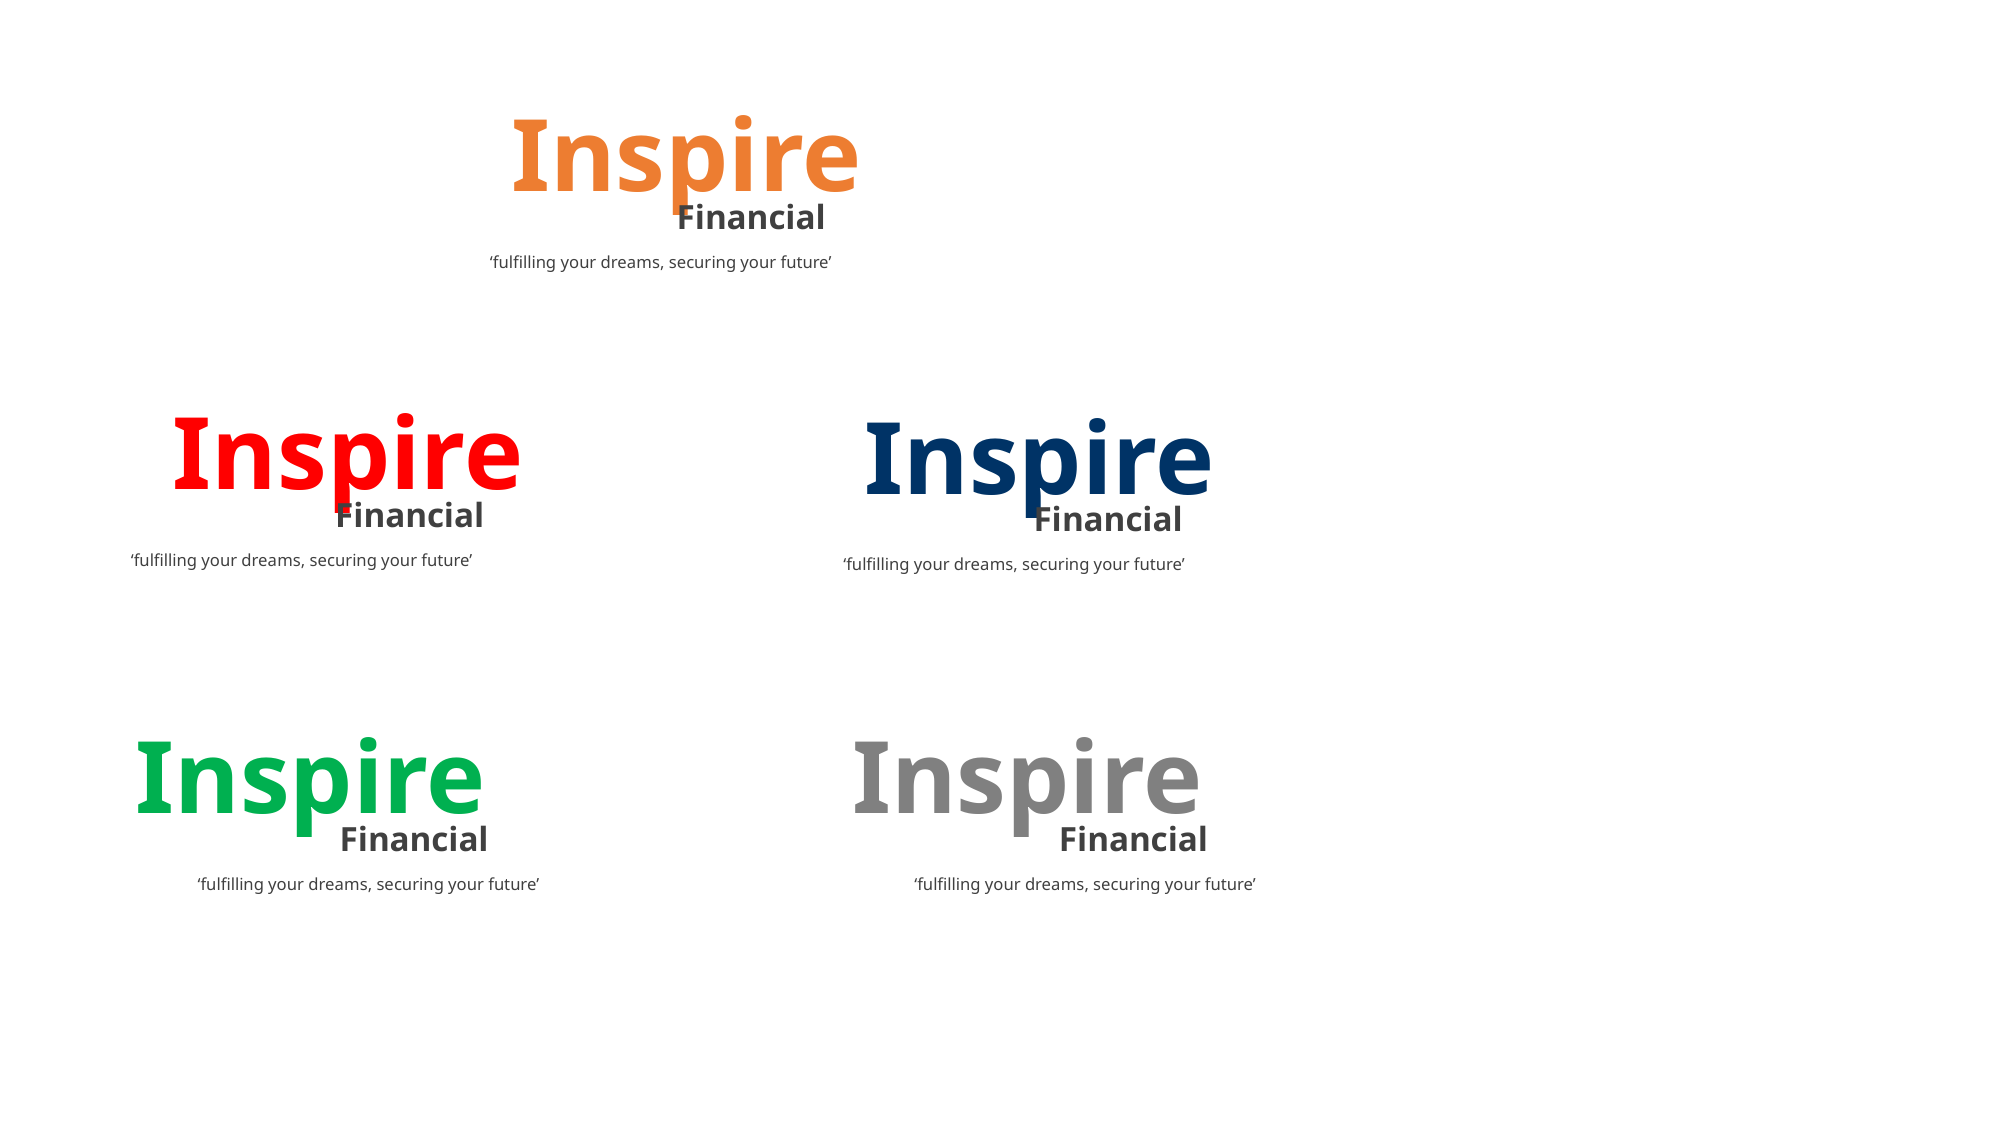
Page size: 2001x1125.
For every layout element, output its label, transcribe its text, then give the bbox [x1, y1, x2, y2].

text_box Financial [324, 810, 505, 865]
text_box Inspire [496, 84, 1345, 220]
text_box ‘fulfilling your dreams, securing your future’ [98, 865, 555, 901]
text_box Inspire [837, 706, 1686, 841]
text_box Financial [1018, 490, 1198, 546]
text_box ‘fulfilling your dreams, securing your future’ [814, 865, 1272, 901]
text_box ‘fulfilling your dreams, securing your future’ [31, 542, 488, 577]
text_box Financial [1044, 810, 1224, 865]
text_box Financial [320, 486, 500, 542]
text_box ‘fulfilling your dreams, securing your future’ [743, 546, 1201, 582]
text_box ‘fulfilling your dreams, securing your future’ [390, 244, 847, 279]
text_box Inspire [120, 706, 837, 841]
text_box Financial [661, 188, 841, 244]
text_box Inspire [158, 382, 1006, 518]
text_box Inspire [849, 386, 1698, 522]
